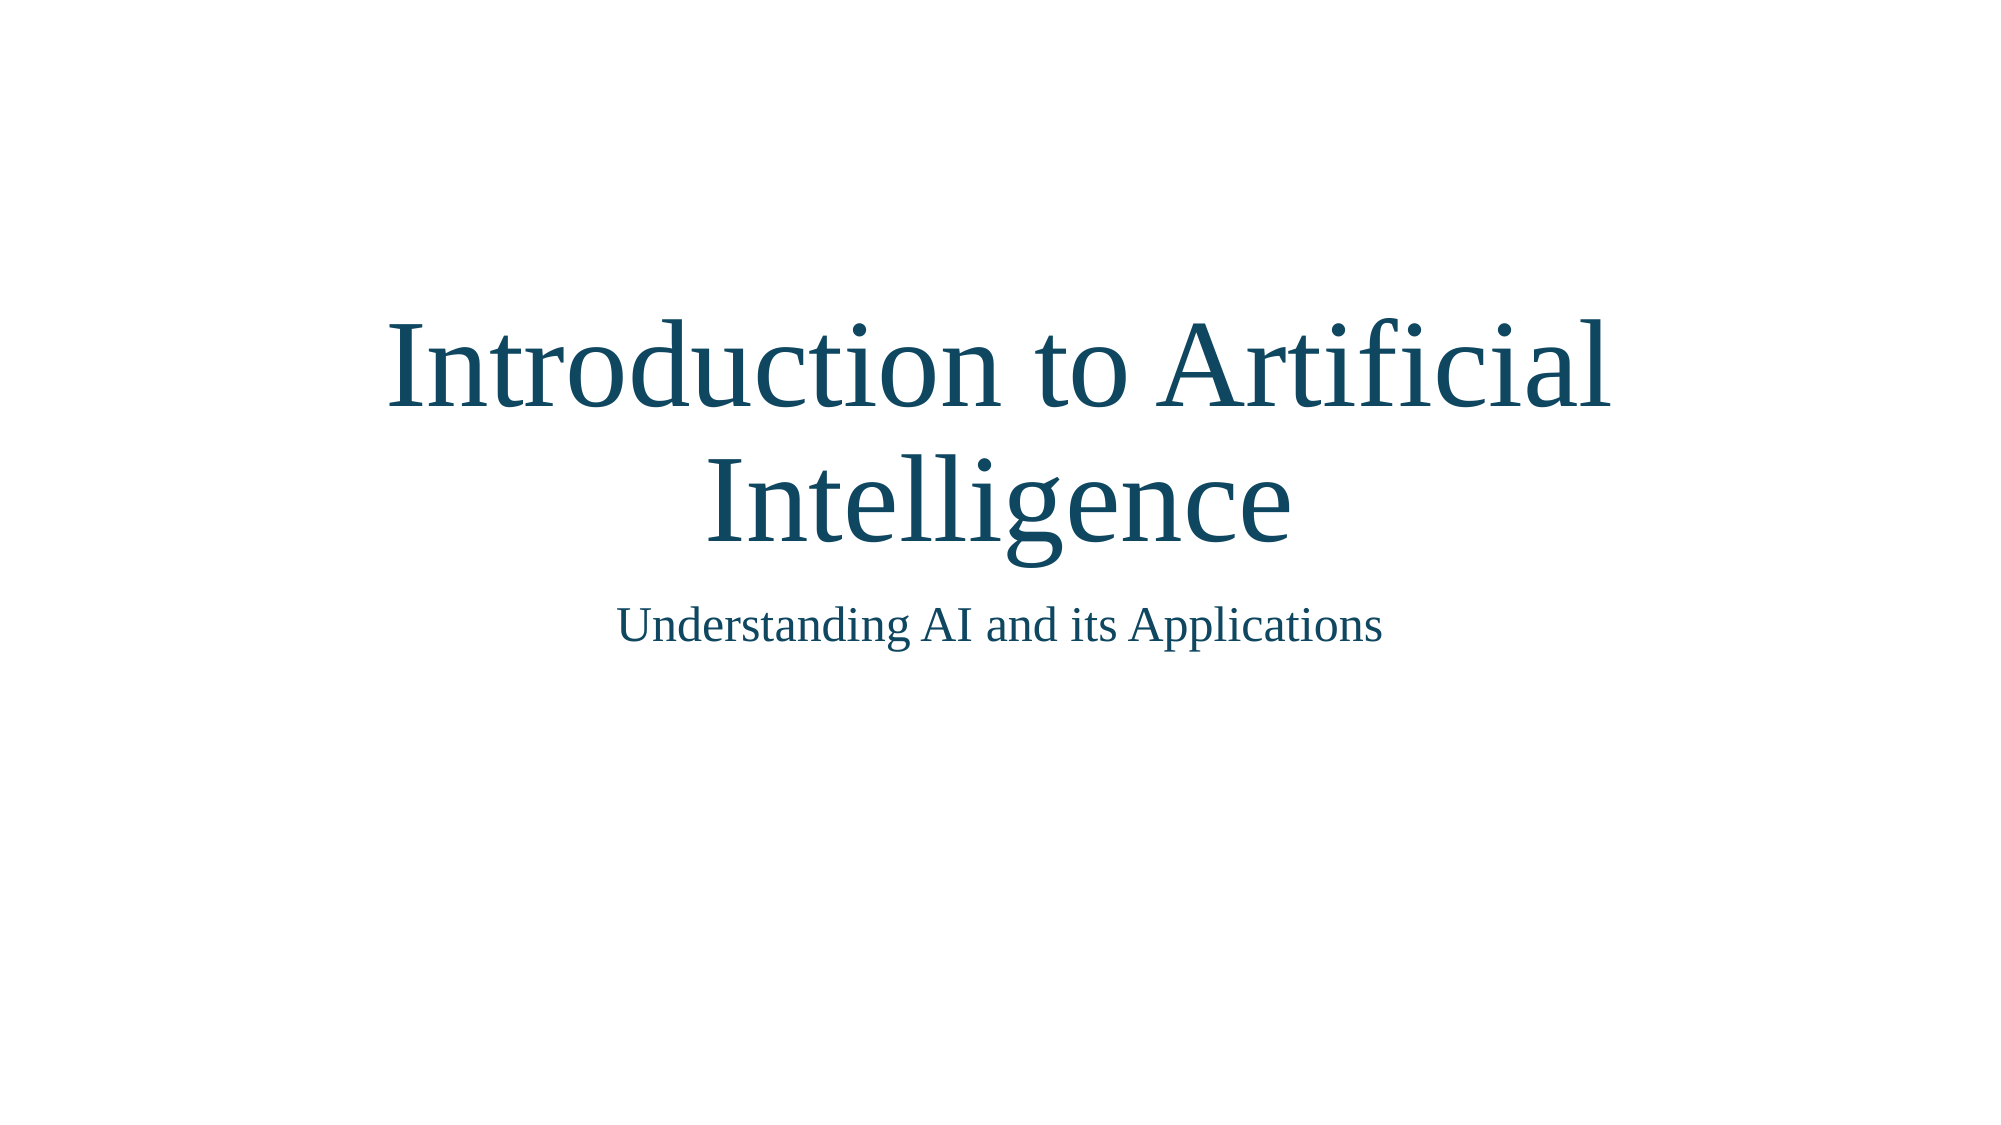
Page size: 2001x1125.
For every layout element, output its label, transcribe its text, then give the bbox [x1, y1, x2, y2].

subtitle Understanding AI and its Applications [249, 590, 1750, 863]
title Introduction to Artificial Intelligence [249, 184, 1750, 576]
